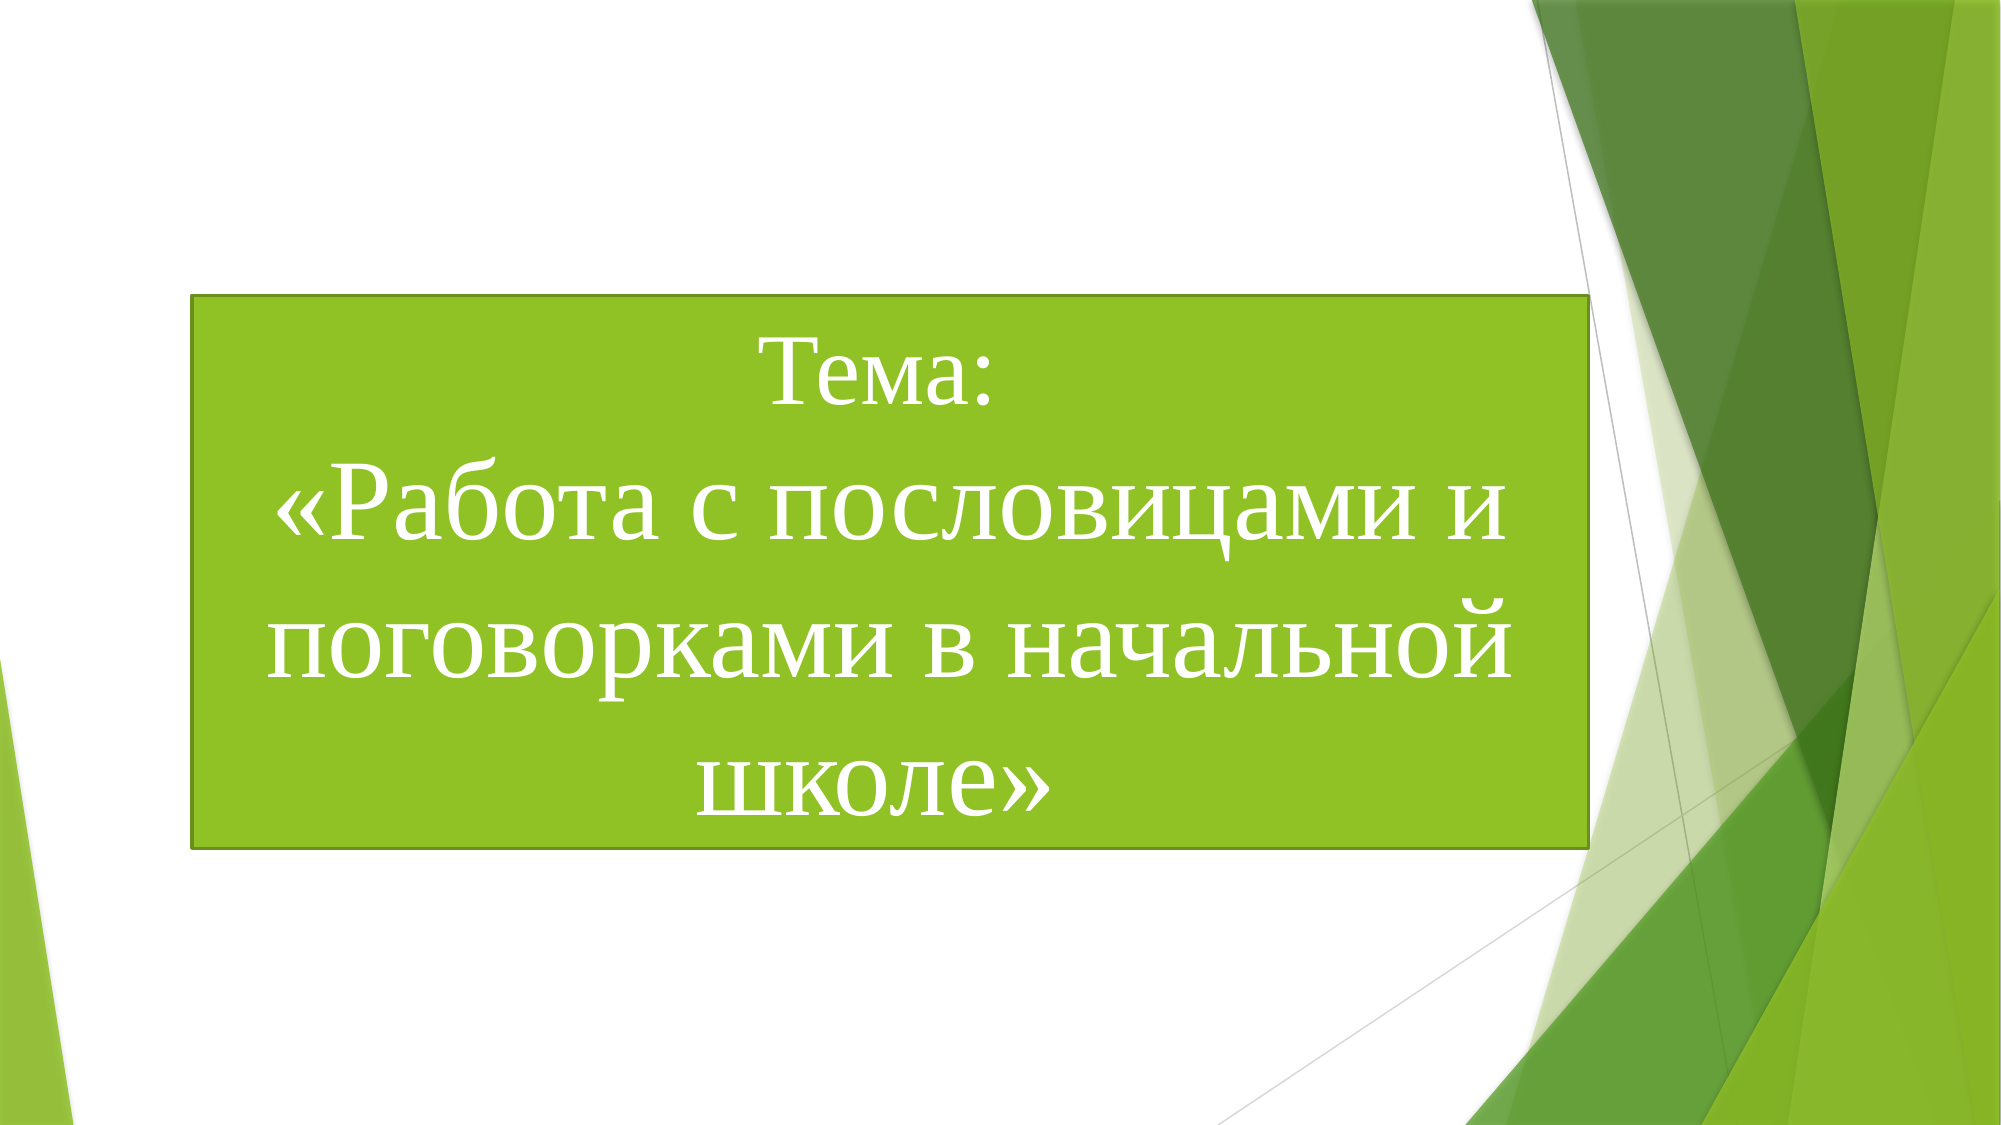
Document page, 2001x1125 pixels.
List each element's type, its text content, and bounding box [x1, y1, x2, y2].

title Тема: «Работа с пословицами и поговорками в начальной школе» [190, 294, 1590, 850]
